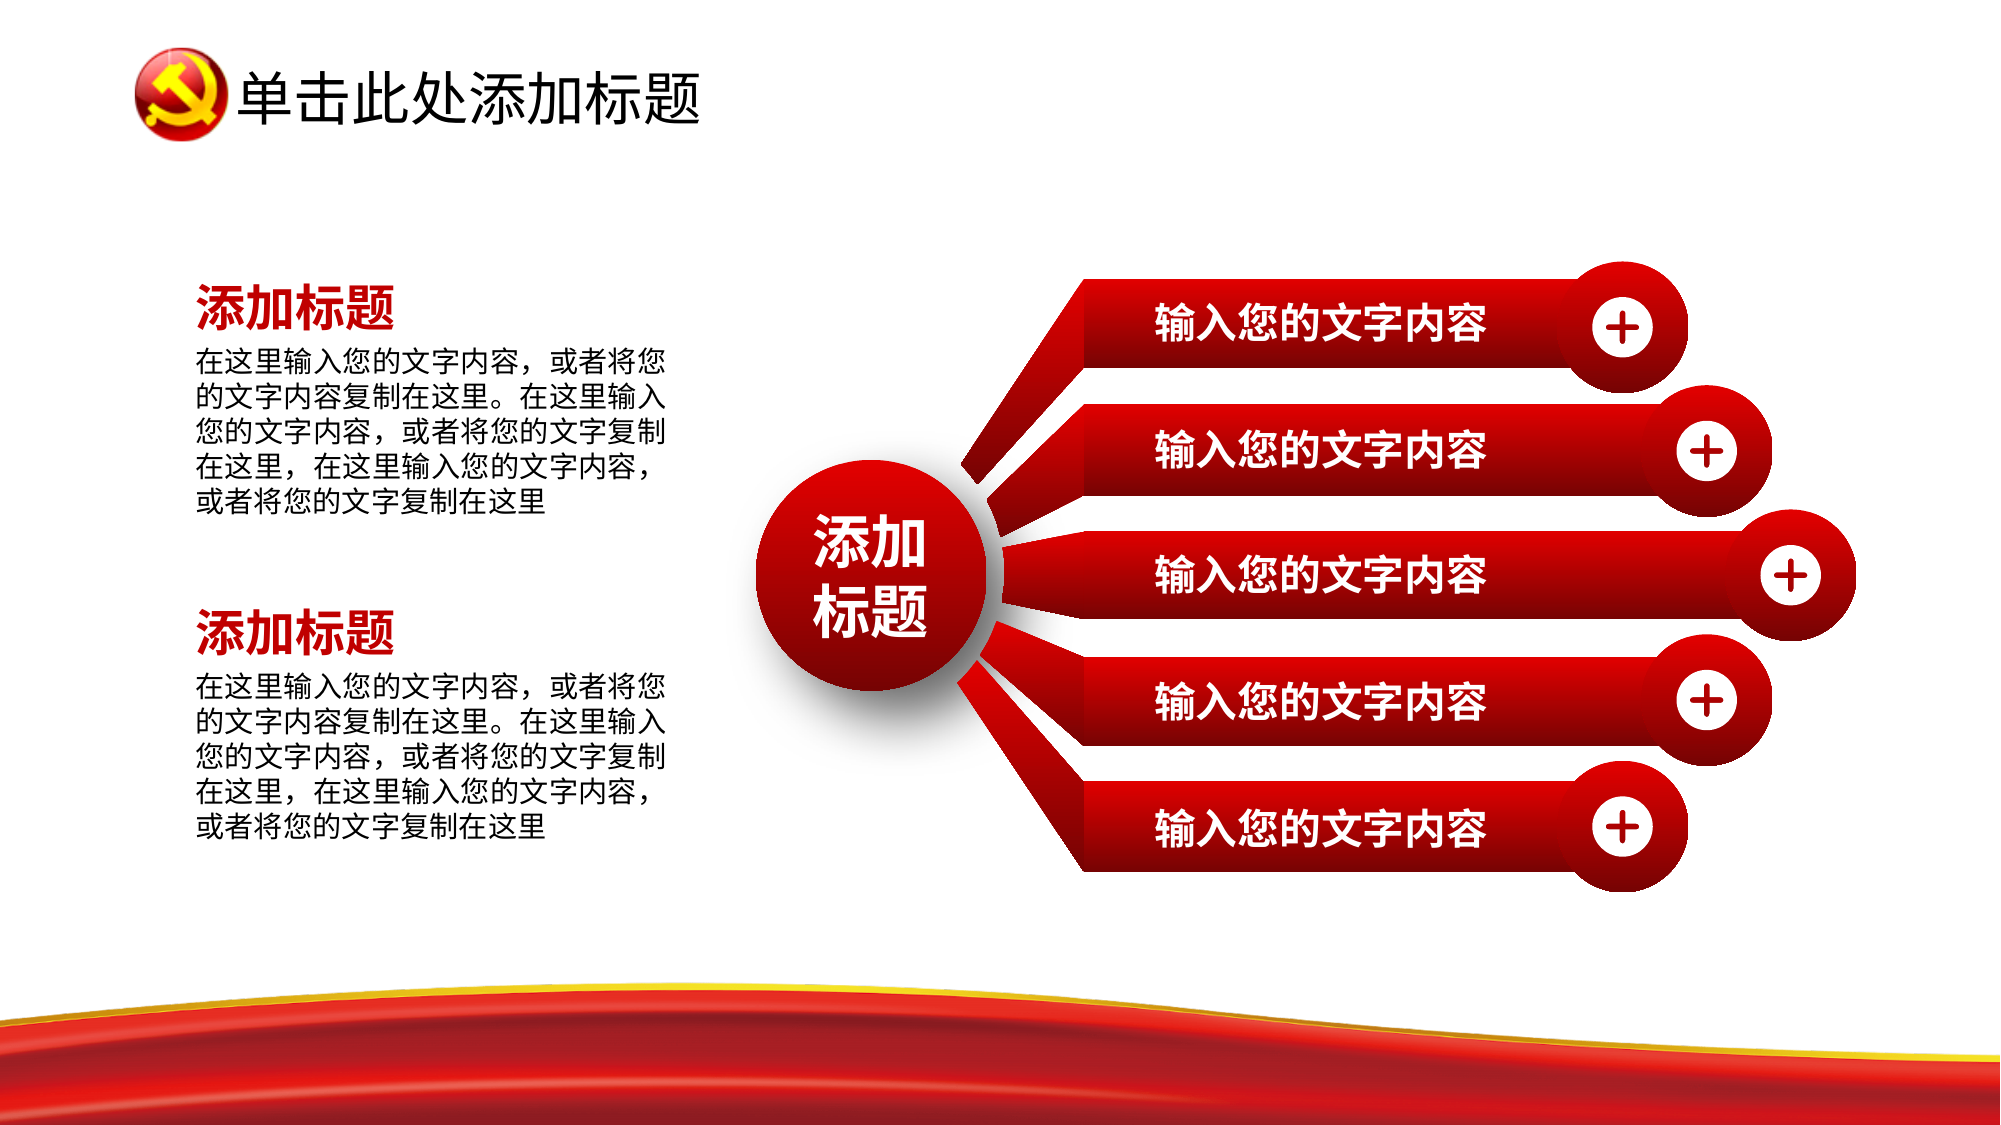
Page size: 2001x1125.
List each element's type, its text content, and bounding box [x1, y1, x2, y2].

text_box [979, 620, 1773, 766]
text_box 单击此处添加标题 [281, 52, 722, 143]
text_box [784, 653, 958, 692]
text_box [957, 659, 1689, 893]
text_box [960, 261, 1689, 485]
text_box 在这里输入您的文字内容，或者将您的文字内容复制在这里。在这里输入您的文字内容，或者将您的文字复制在这里，在这里输入您的文字内容，或者将您的文字复制在这里 [180, 661, 682, 851]
text_box 添加标题 [180, 269, 682, 336]
text_box 在这里输入您的文字内容，或者将您的文字内容复制在这里。在这里输入您的文字内容，或者将您的文字复制在这里，在这里输入您的文字内容，或者将您的文字复制在这里 [180, 336, 682, 526]
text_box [986, 385, 1773, 537]
picture [0, 900, 2000, 1125]
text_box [1001, 509, 1857, 641]
text_box [754, 501, 781, 649]
text_box 添加标题 [180, 594, 682, 661]
picture [88, 26, 281, 174]
text_box [960, 499, 988, 651]
text_box [785, 458, 958, 497]
text_box 添加标题 [781, 497, 960, 653]
